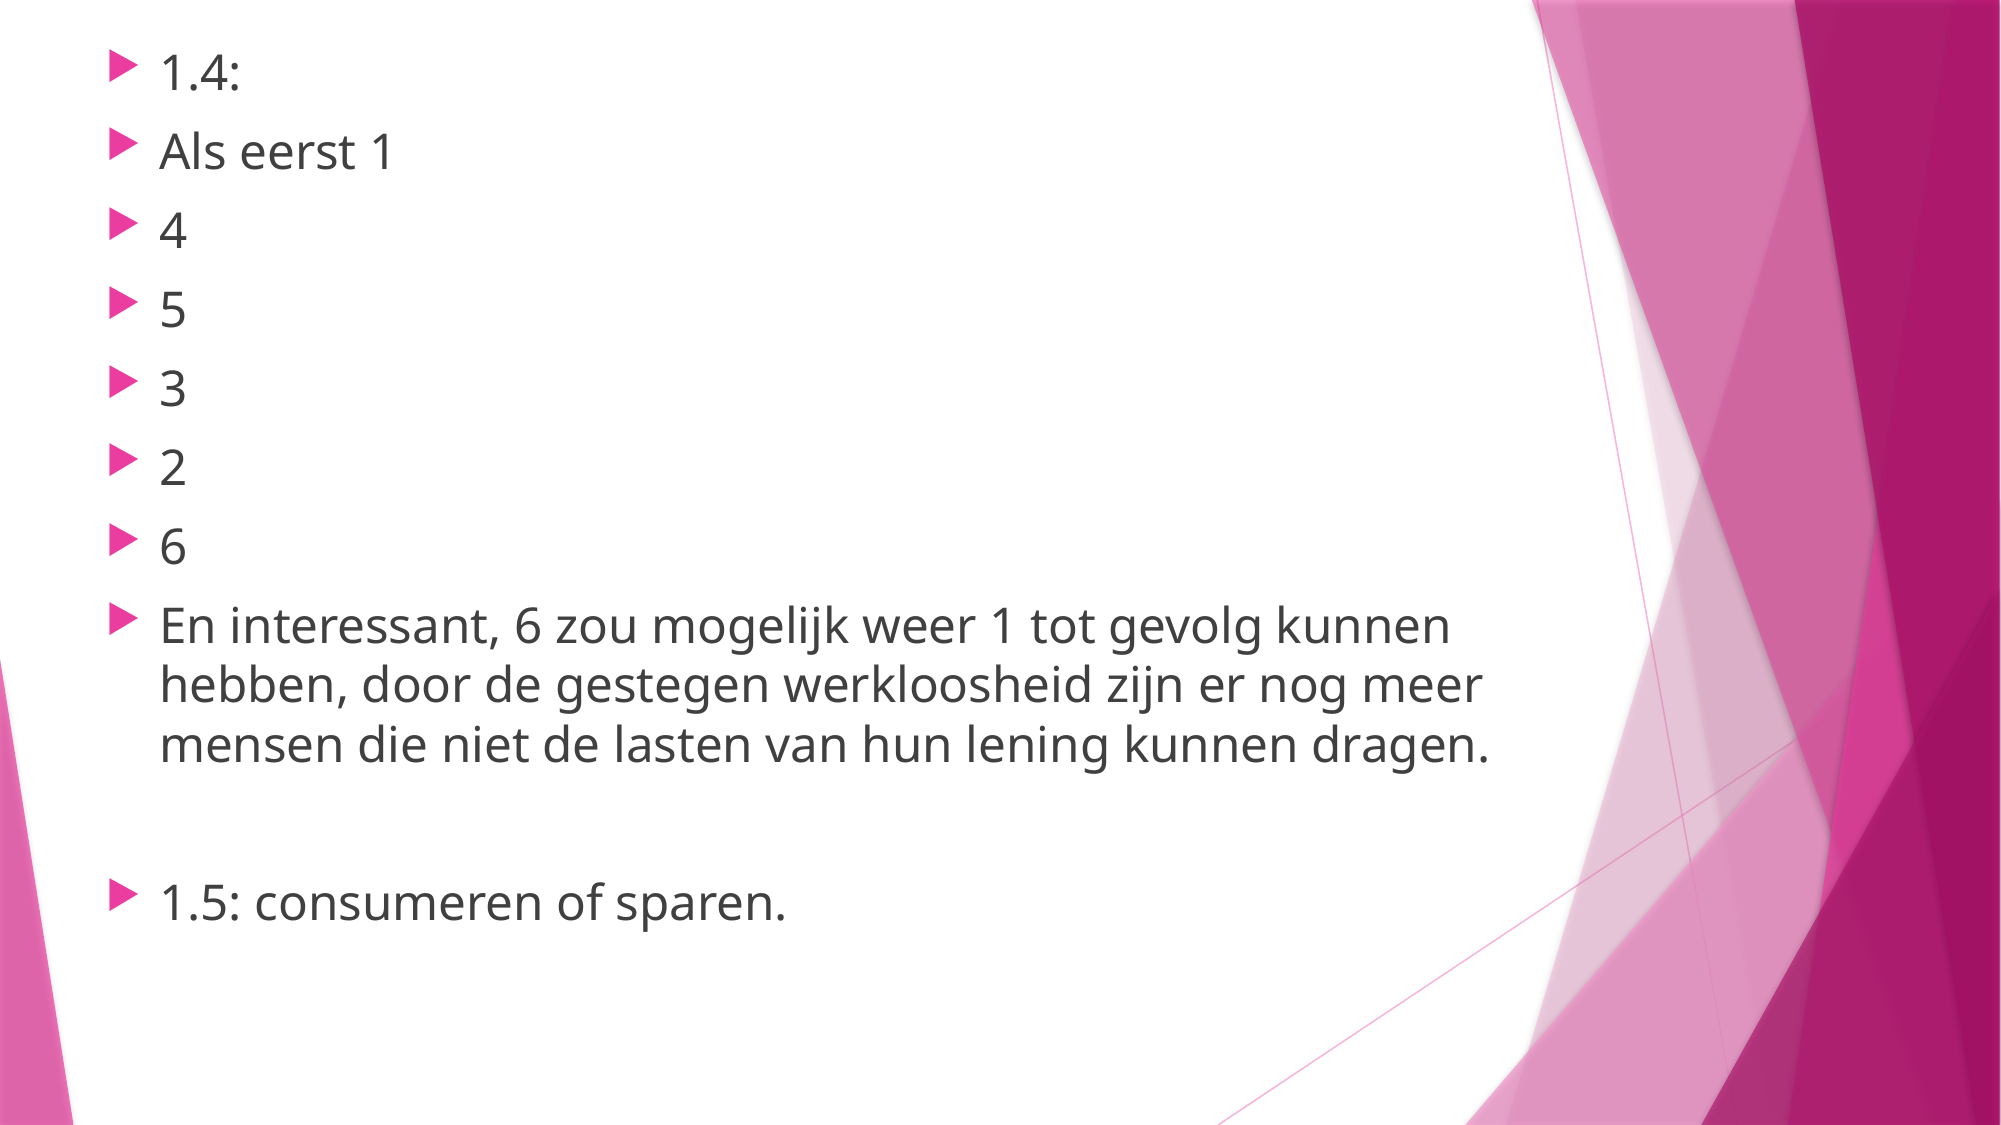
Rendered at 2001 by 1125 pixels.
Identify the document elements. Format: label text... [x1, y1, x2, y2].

list 1.4: Als eerst 1 4 5 3 2 6 En interessant, 6 zou mogelijk weer 1 tot gevolg kunnen hebben, door de gestegen werkloosheid zijn er nog meer mensen die niet de lasten van hun lening kunnen dragen. 1.5: consumeren of sparen. [90, 33, 1522, 997]
